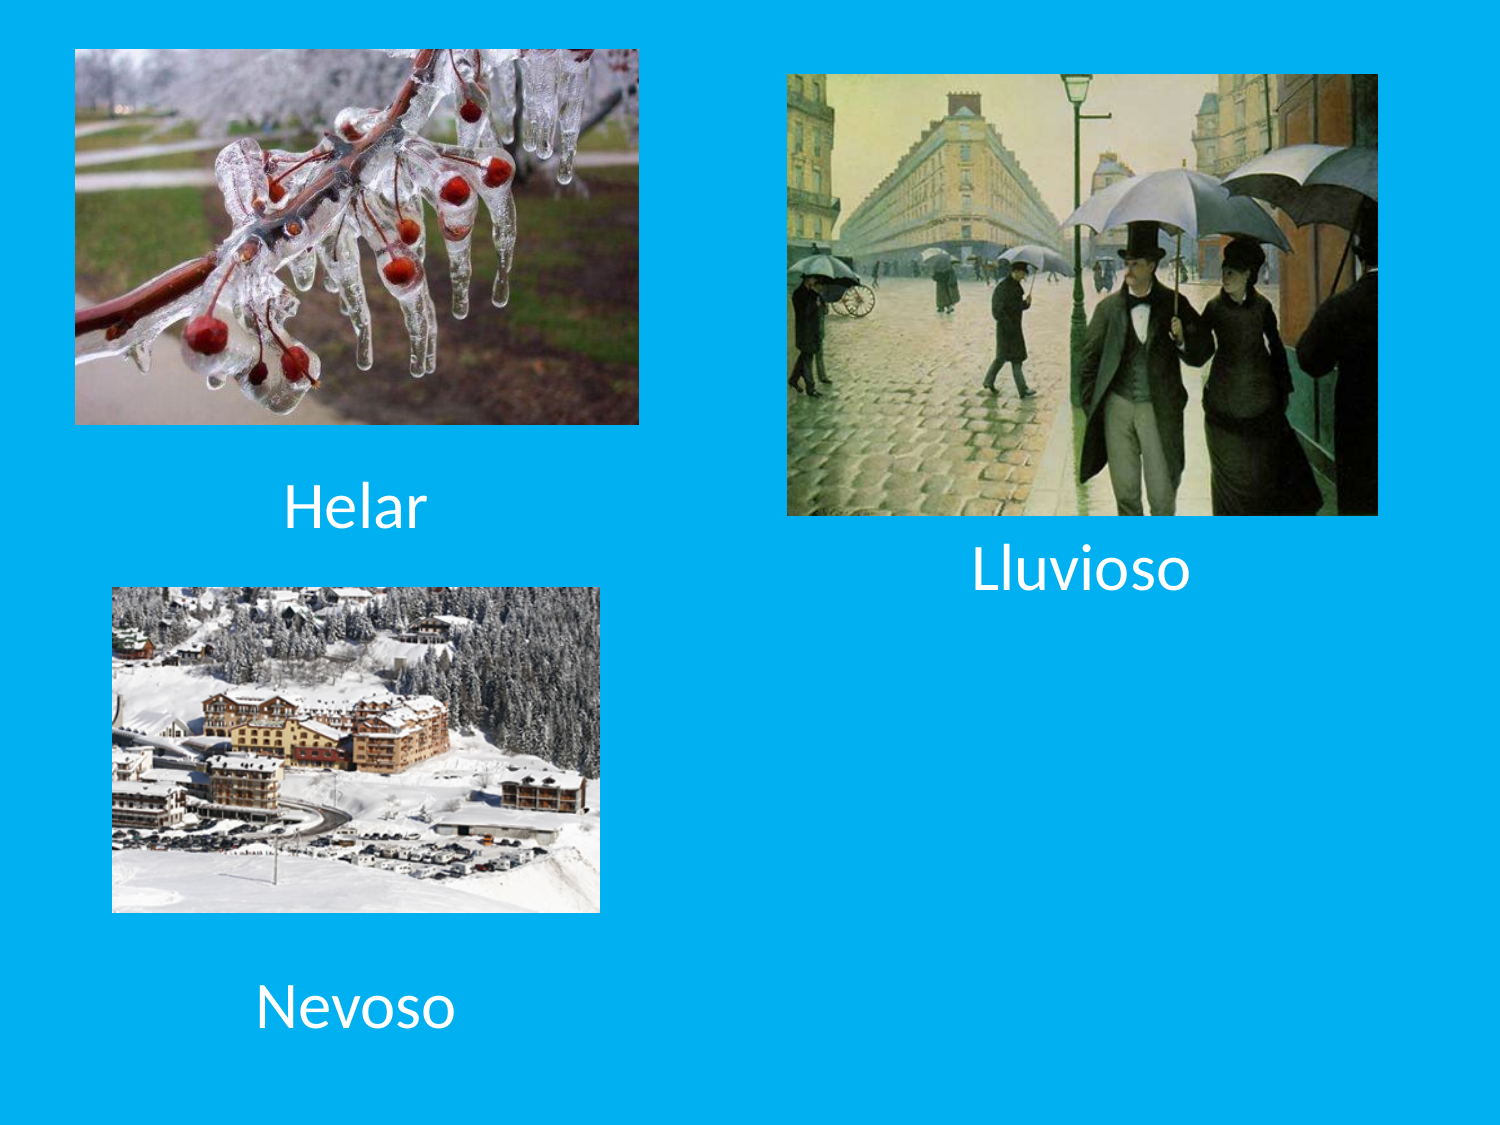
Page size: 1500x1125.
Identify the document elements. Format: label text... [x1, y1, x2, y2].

text_box Nevoso [75, 924, 638, 1079]
picture [113, 588, 599, 912]
text_box Lluvioso [800, 524, 1363, 641]
text_box Helar [75, 434, 638, 579]
picture [76, 50, 638, 424]
picture [788, 75, 1377, 515]
